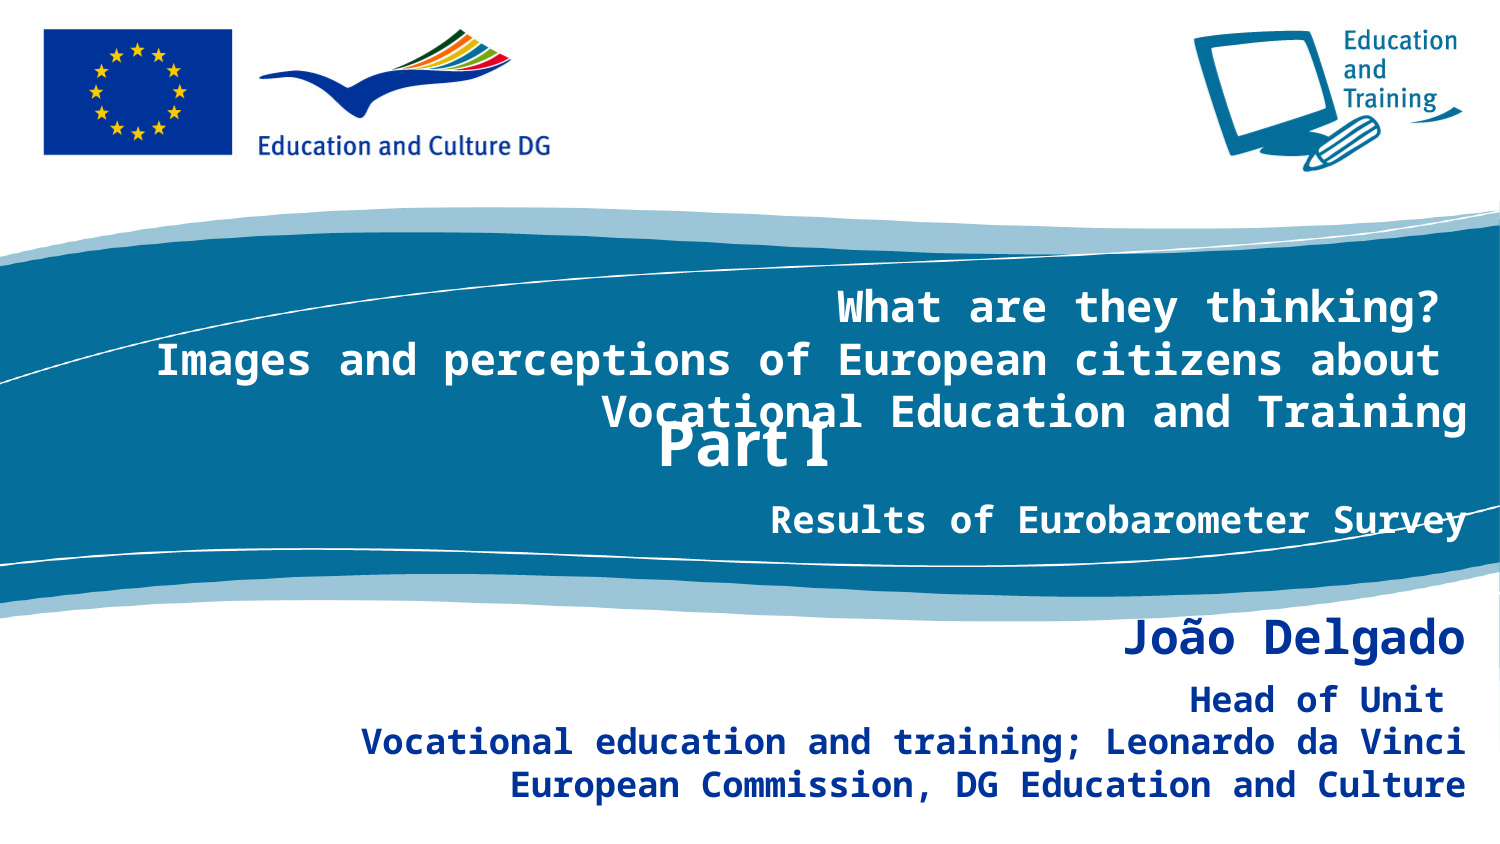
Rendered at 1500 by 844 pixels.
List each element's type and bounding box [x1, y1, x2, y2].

picture [788, 342, 809, 374]
picture [446, 351, 467, 385]
picture [1365, 298, 1386, 321]
picture [709, 398, 729, 427]
picture [1259, 396, 1282, 426]
picture [735, 404, 756, 426]
picture [1163, 342, 1170, 348]
picture [1423, 315, 1430, 322]
picture [1418, 403, 1439, 426]
picture [841, 344, 860, 374]
picture [919, 293, 939, 322]
picture [1156, 352, 1176, 374]
picture [1087, 513, 1105, 533]
picture [998, 351, 1018, 375]
picture [263, 351, 283, 375]
picture [838, 291, 862, 321]
picture [498, 351, 520, 374]
picture [945, 351, 966, 385]
picture [997, 298, 1019, 321]
picture [908, 513, 924, 533]
picture [1419, 291, 1437, 311]
picture [1042, 513, 1060, 533]
picture [1103, 403, 1123, 426]
picture [773, 507, 790, 532]
picture [894, 396, 912, 426]
picture [818, 513, 834, 533]
picture [761, 351, 782, 375]
picture [1286, 403, 1308, 426]
picture [683, 351, 703, 374]
picture [1208, 293, 1228, 322]
picture [236, 351, 257, 385]
picture [1313, 289, 1333, 321]
picture [1418, 346, 1438, 375]
picture [1076, 293, 1096, 322]
picture [1357, 513, 1377, 536]
picture [998, 403, 1018, 427]
picture [526, 351, 544, 375]
picture [1286, 298, 1307, 321]
picture [1391, 298, 1412, 332]
picture [1024, 298, 1045, 322]
picture [1181, 403, 1202, 426]
picture [1289, 513, 1308, 532]
picture [1262, 351, 1280, 375]
picture [840, 513, 857, 533]
picture [1129, 298, 1150, 322]
picture [971, 351, 992, 375]
picture [1396, 513, 1420, 532]
picture [1245, 508, 1262, 533]
picture [699, 432, 728, 466]
picture [393, 342, 414, 375]
picture [656, 351, 677, 375]
picture [1110, 505, 1128, 533]
picture [1339, 342, 1360, 375]
picture [1155, 299, 1176, 332]
picture [971, 298, 991, 322]
picture [972, 403, 990, 427]
picture [1103, 289, 1123, 321]
picture [918, 394, 939, 427]
picture [1024, 351, 1045, 374]
picture [0, 0, 1500, 265]
picture [795, 513, 812, 533]
picture [183, 351, 205, 374]
picture [1260, 299, 1281, 321]
picture [1182, 352, 1202, 374]
picture [975, 505, 993, 532]
picture [0, 563, 1500, 844]
picture [630, 352, 651, 374]
picture [1234, 289, 1255, 321]
picture [657, 403, 703, 465]
picture [1199, 513, 1218, 532]
picture [1379, 513, 1398, 533]
picture [1392, 404, 1412, 426]
picture [604, 346, 624, 375]
picture [1399, 394, 1406, 400]
picture [863, 505, 880, 532]
picture [551, 351, 572, 375]
picture [1103, 352, 1124, 374]
picture [892, 351, 914, 374]
picture [1208, 351, 1229, 375]
picture [630, 403, 651, 427]
picture [1129, 346, 1149, 375]
picture [1021, 507, 1037, 532]
picture [866, 289, 887, 321]
picture [1207, 394, 1228, 427]
picture [602, 396, 626, 426]
picture [788, 403, 834, 465]
picture [1132, 513, 1149, 533]
picture [1154, 513, 1173, 532]
picture [1422, 513, 1446, 533]
picture [893, 298, 913, 322]
picture [840, 394, 861, 426]
picture [1444, 403, 1465, 437]
picture [945, 404, 966, 427]
picture [710, 351, 728, 375]
picture [1335, 506, 1352, 533]
picture [918, 351, 940, 375]
picture [1313, 403, 1333, 427]
picture [290, 351, 308, 375]
picture [578, 351, 599, 385]
picture [1339, 299, 1360, 321]
picture [473, 351, 493, 375]
picture [1391, 352, 1412, 375]
picture [885, 508, 902, 533]
picture [159, 344, 177, 374]
picture [1339, 404, 1360, 426]
picture [1064, 513, 1083, 532]
picture [1365, 403, 1386, 426]
picture [738, 432, 759, 465]
picture [761, 403, 786, 466]
picture [1024, 398, 1044, 427]
picture [1447, 513, 1472, 542]
picture [1177, 513, 1195, 533]
picture [1313, 351, 1333, 375]
picture [1365, 351, 1386, 375]
picture [1076, 403, 1097, 427]
picture [1077, 351, 1095, 375]
picture [1155, 403, 1175, 427]
picture [368, 351, 388, 374]
picture [1234, 351, 1255, 374]
picture [210, 351, 230, 375]
picture [952, 513, 970, 533]
picture [1222, 513, 1240, 533]
picture [341, 351, 361, 375]
picture [1267, 513, 1285, 533]
picture [1050, 404, 1071, 426]
picture [866, 352, 887, 375]
